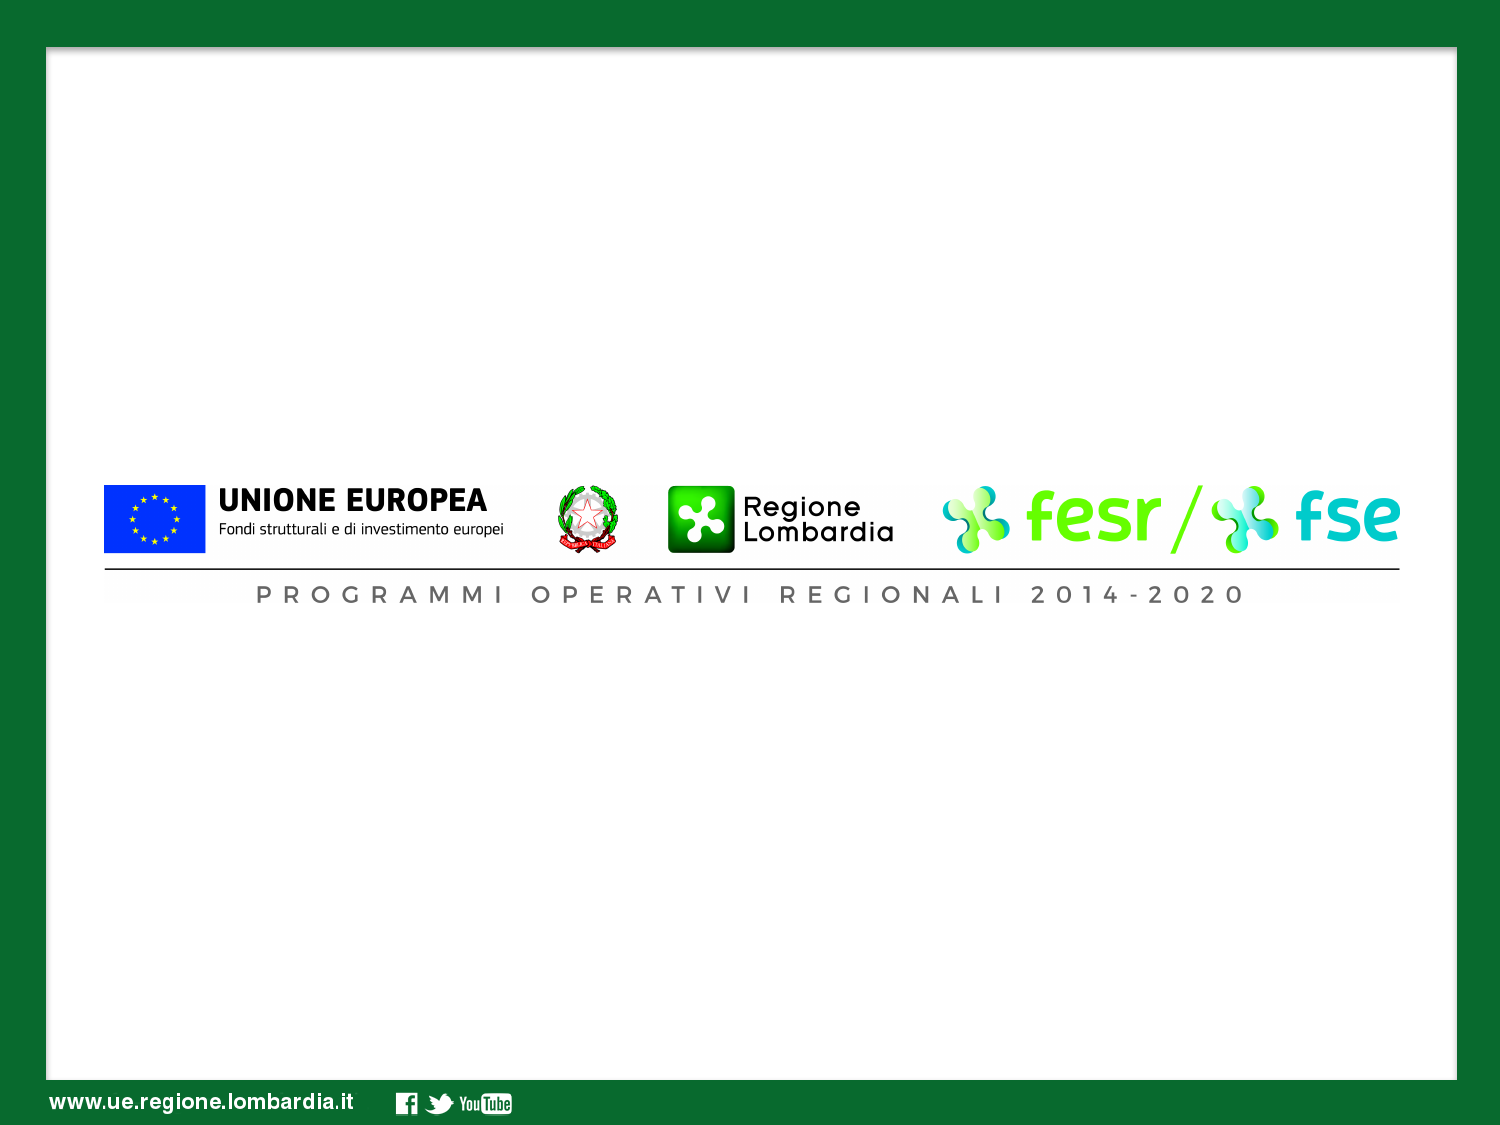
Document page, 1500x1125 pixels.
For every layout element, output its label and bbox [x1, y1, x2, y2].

picture [104, 485, 1400, 603]
picture [48, 1092, 512, 1116]
